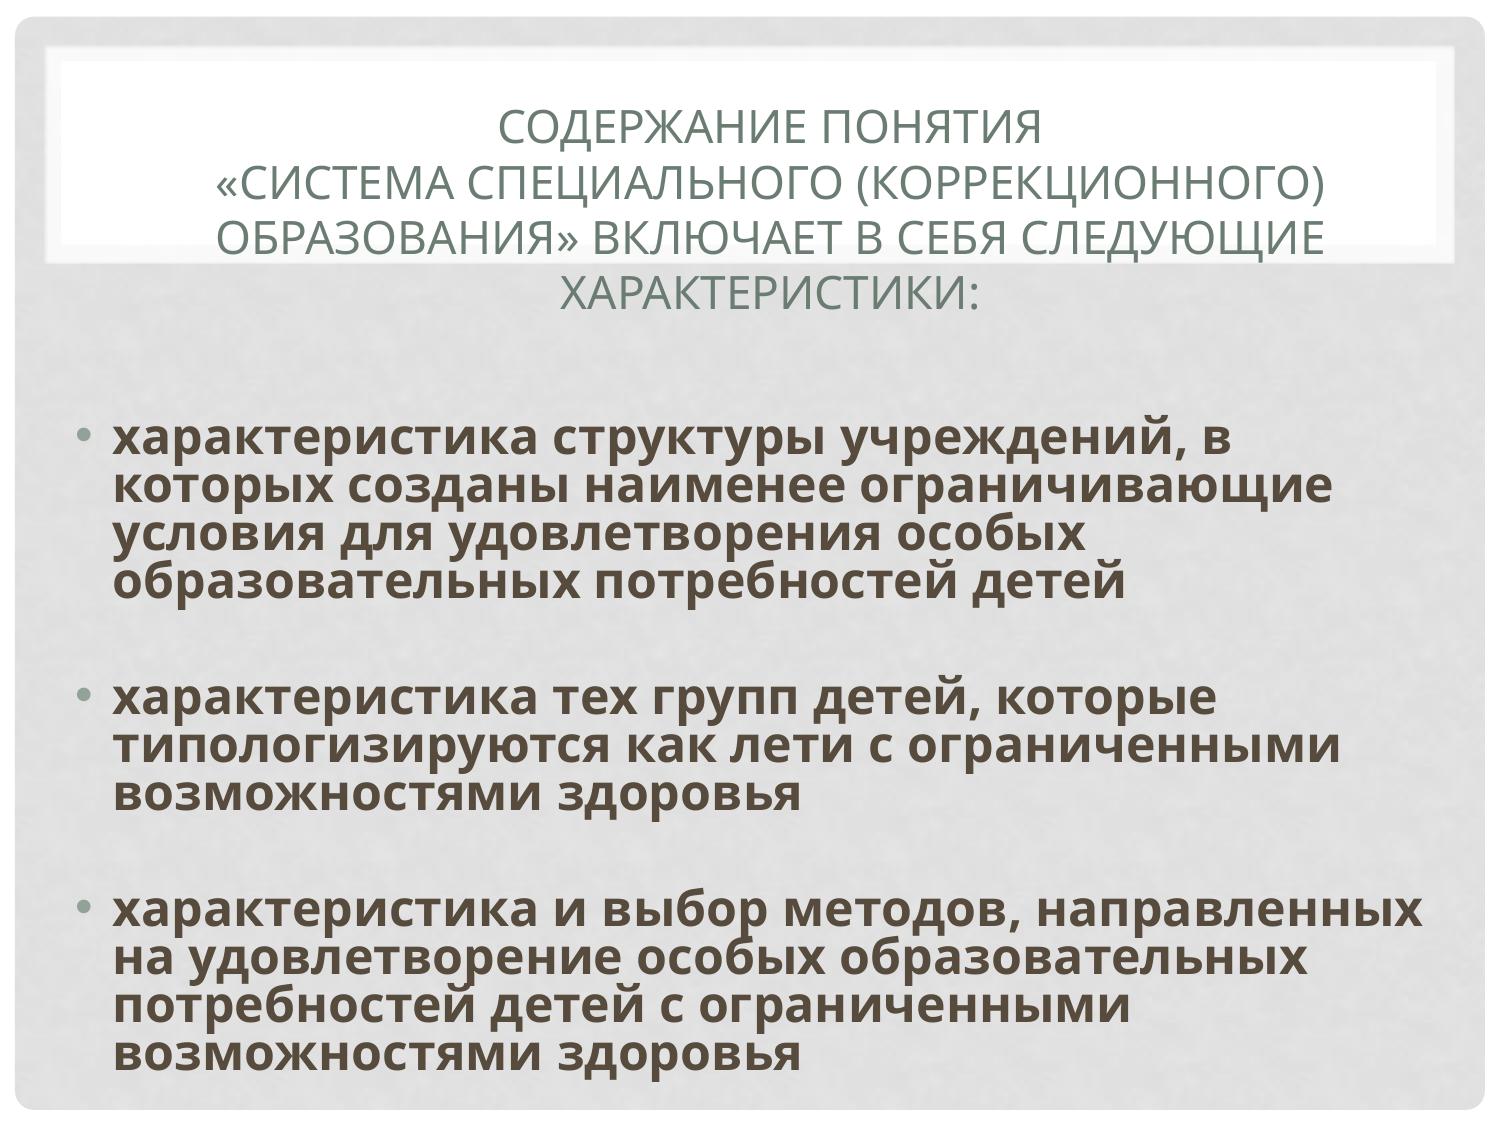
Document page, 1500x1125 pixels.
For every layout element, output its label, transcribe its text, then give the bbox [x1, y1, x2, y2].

list характеристика структуры учреждений, в которых созданы наименее ограничивающие условия для удовлетворения особых образовательных потребностей детей характеристика тех групп детей, которые типологизируются как лети с ограниченными возможностями здоровья характеристика и выбор методов, направленных на удовлетворение особых образовательных потребностей детей с ограниченными возможностями здоровья [41, 408, 1459, 1106]
title Содержание понятия «система специального (коррекционного) образования» включает в себя следующие характеристики: [106, 90, 1436, 327]
